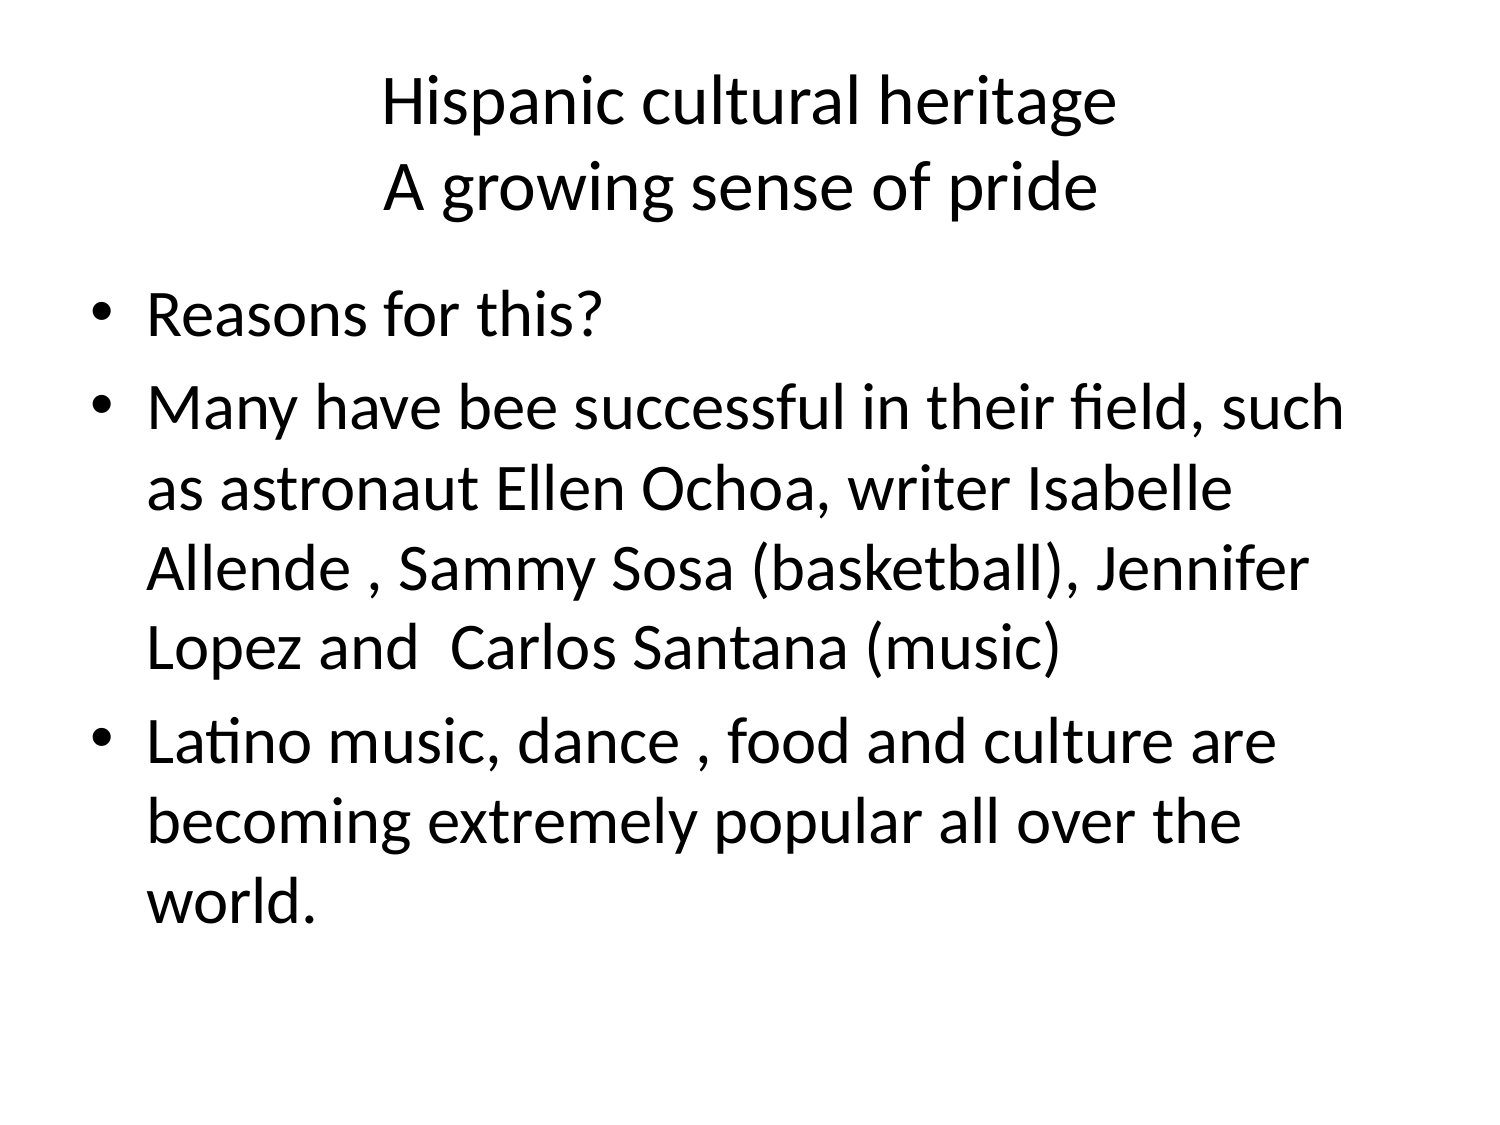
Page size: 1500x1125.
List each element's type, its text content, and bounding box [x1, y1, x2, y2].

title Hispanic cultural heritage A growing sense of pride [75, 45, 1425, 233]
list Reasons for this? Many have bee successful in their field, such as astronaut Ellen Ochoa, writer Isabelle Allende , Sammy Sosa (basketball), Jennifer Lopez and Carlos Santana (music) Latino music, dance , food and culture are becoming extremely popular all over the world. [75, 262, 1425, 1005]
